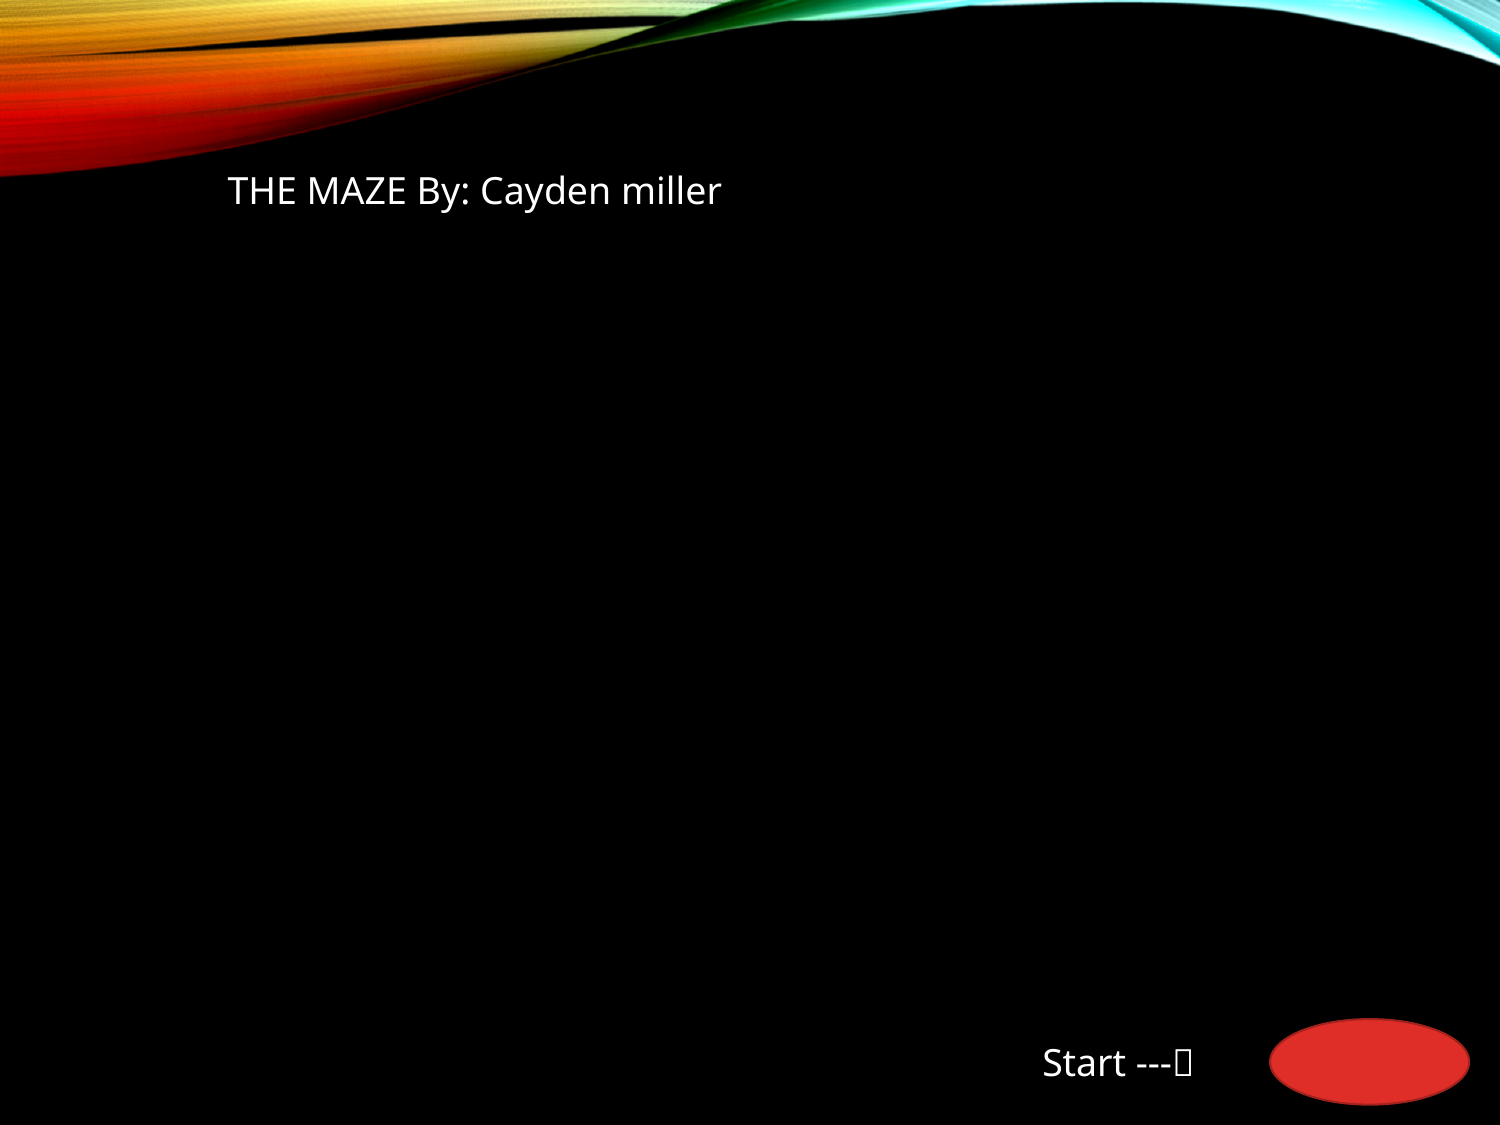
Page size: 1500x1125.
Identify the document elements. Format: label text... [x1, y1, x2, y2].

text_box THE MAZE By: Cayden miller [213, 159, 1500, 220]
picture [0, 0, 1500, 178]
text_box Start --- [1027, 1031, 1232, 1092]
text_box [1269, 1018, 1471, 1106]
